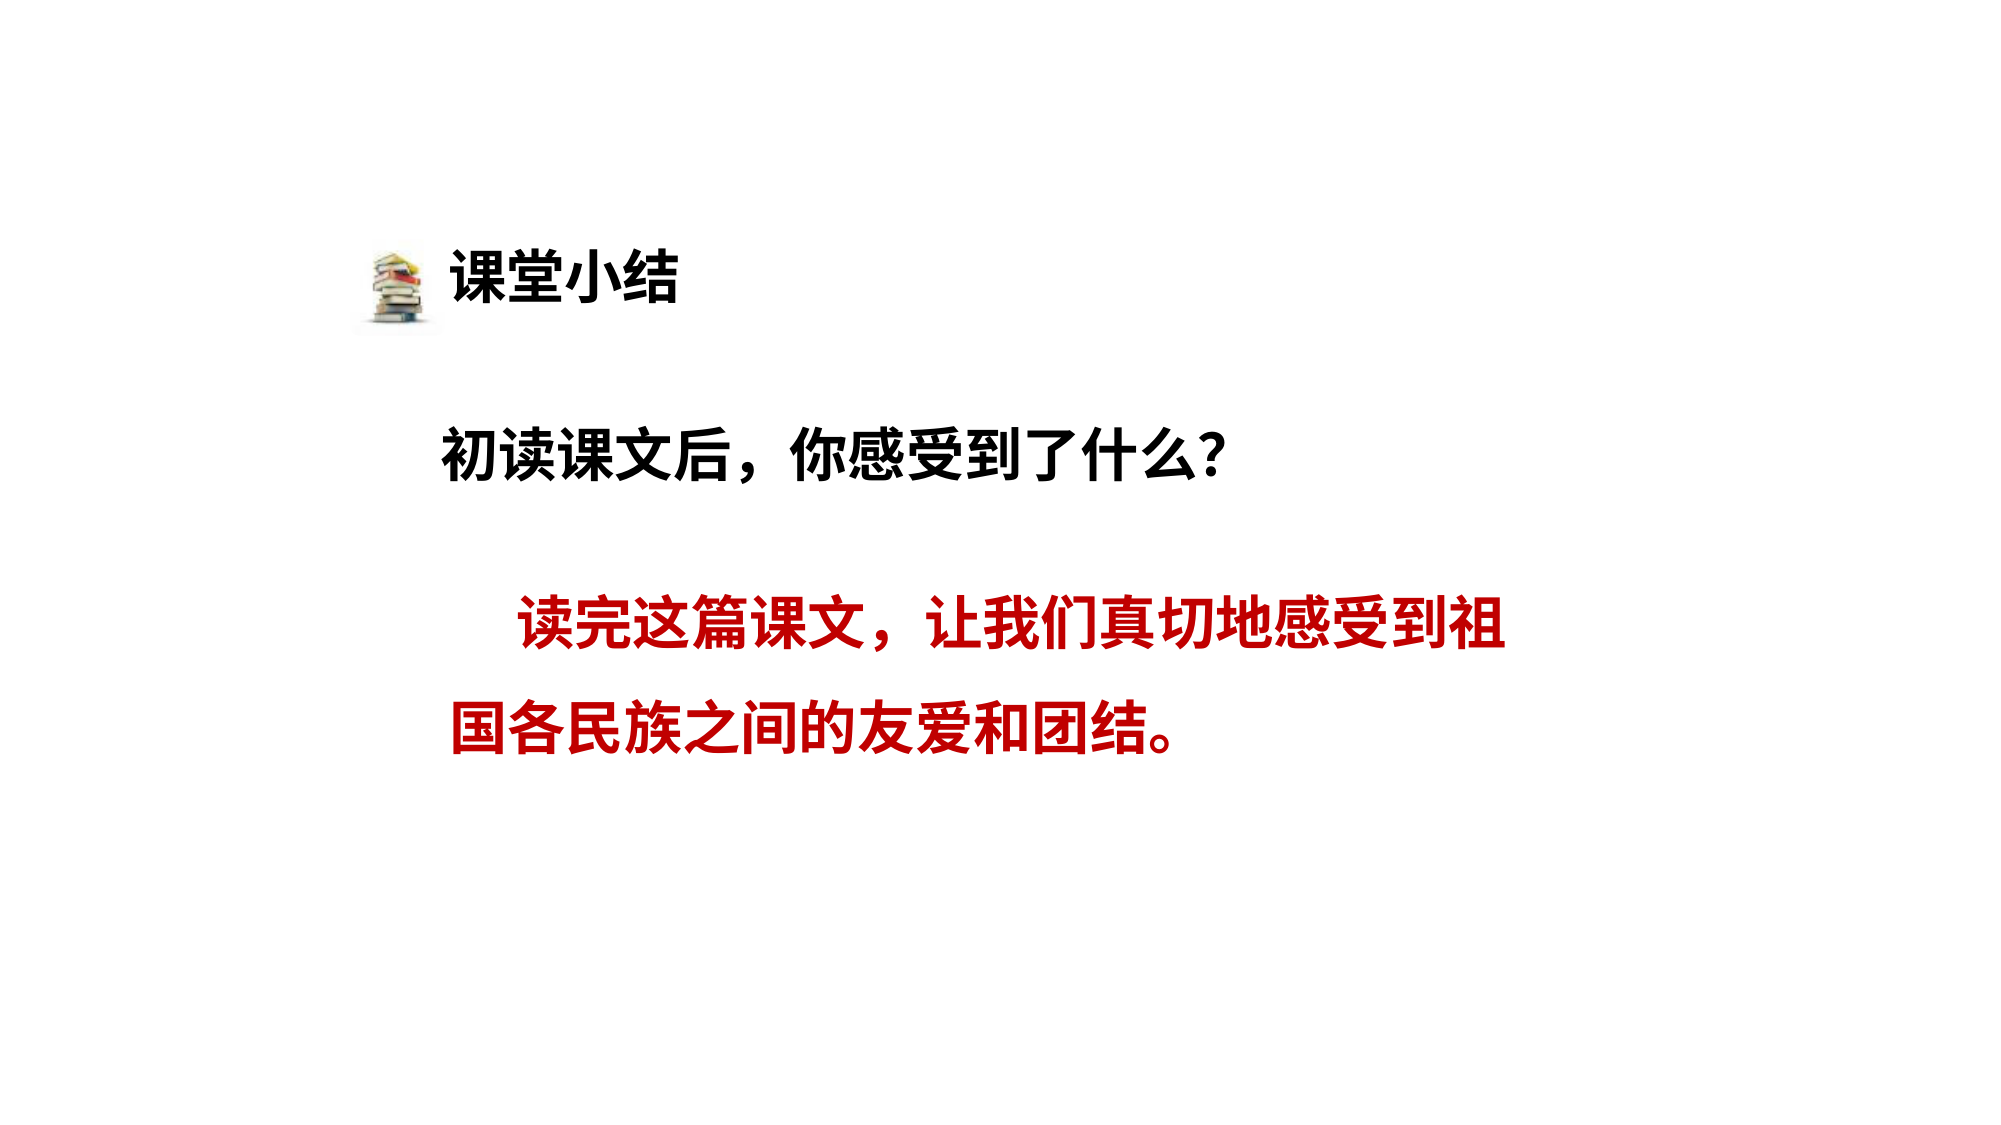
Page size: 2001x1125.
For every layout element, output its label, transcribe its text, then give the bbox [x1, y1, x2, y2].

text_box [348, 232, 698, 337]
text_box 初读课文后，你感受到了什么？ [425, 375, 1582, 496]
text_box 读完这篇课文，让我们真切地感受到祖国各民族之间的友爱和团结。 [434, 543, 1536, 769]
